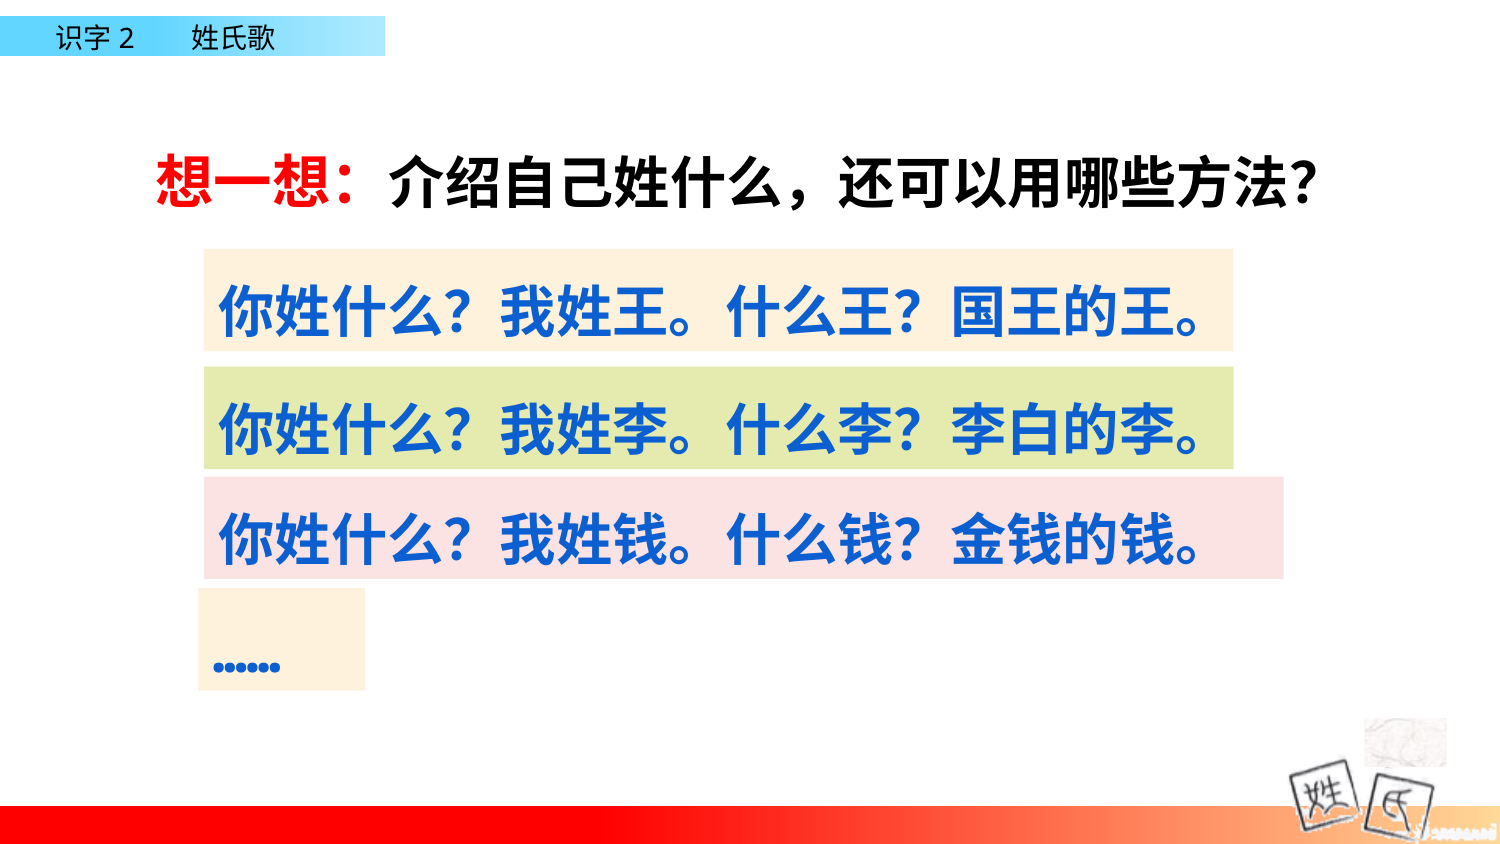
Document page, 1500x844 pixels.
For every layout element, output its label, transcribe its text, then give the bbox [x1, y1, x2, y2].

text_box 全包围 结构 [990, 806, 994, 843]
text_box 你姓什么？我姓钱。什么钱？金钱的钱。 [203, 476, 1284, 579]
text_box 你姓什么？我姓王。什么王？国王的王。 [203, 248, 1234, 352]
text_box 你姓什么？我姓李。什么李？李白的李。 [203, 366, 1234, 470]
text_box 想一想：介绍自己姓什么，还可以用哪些方法？ [140, 117, 1323, 223]
text_box …… [198, 588, 365, 691]
text_box [1166, 806, 1170, 843]
picture [1232, 718, 1500, 844]
